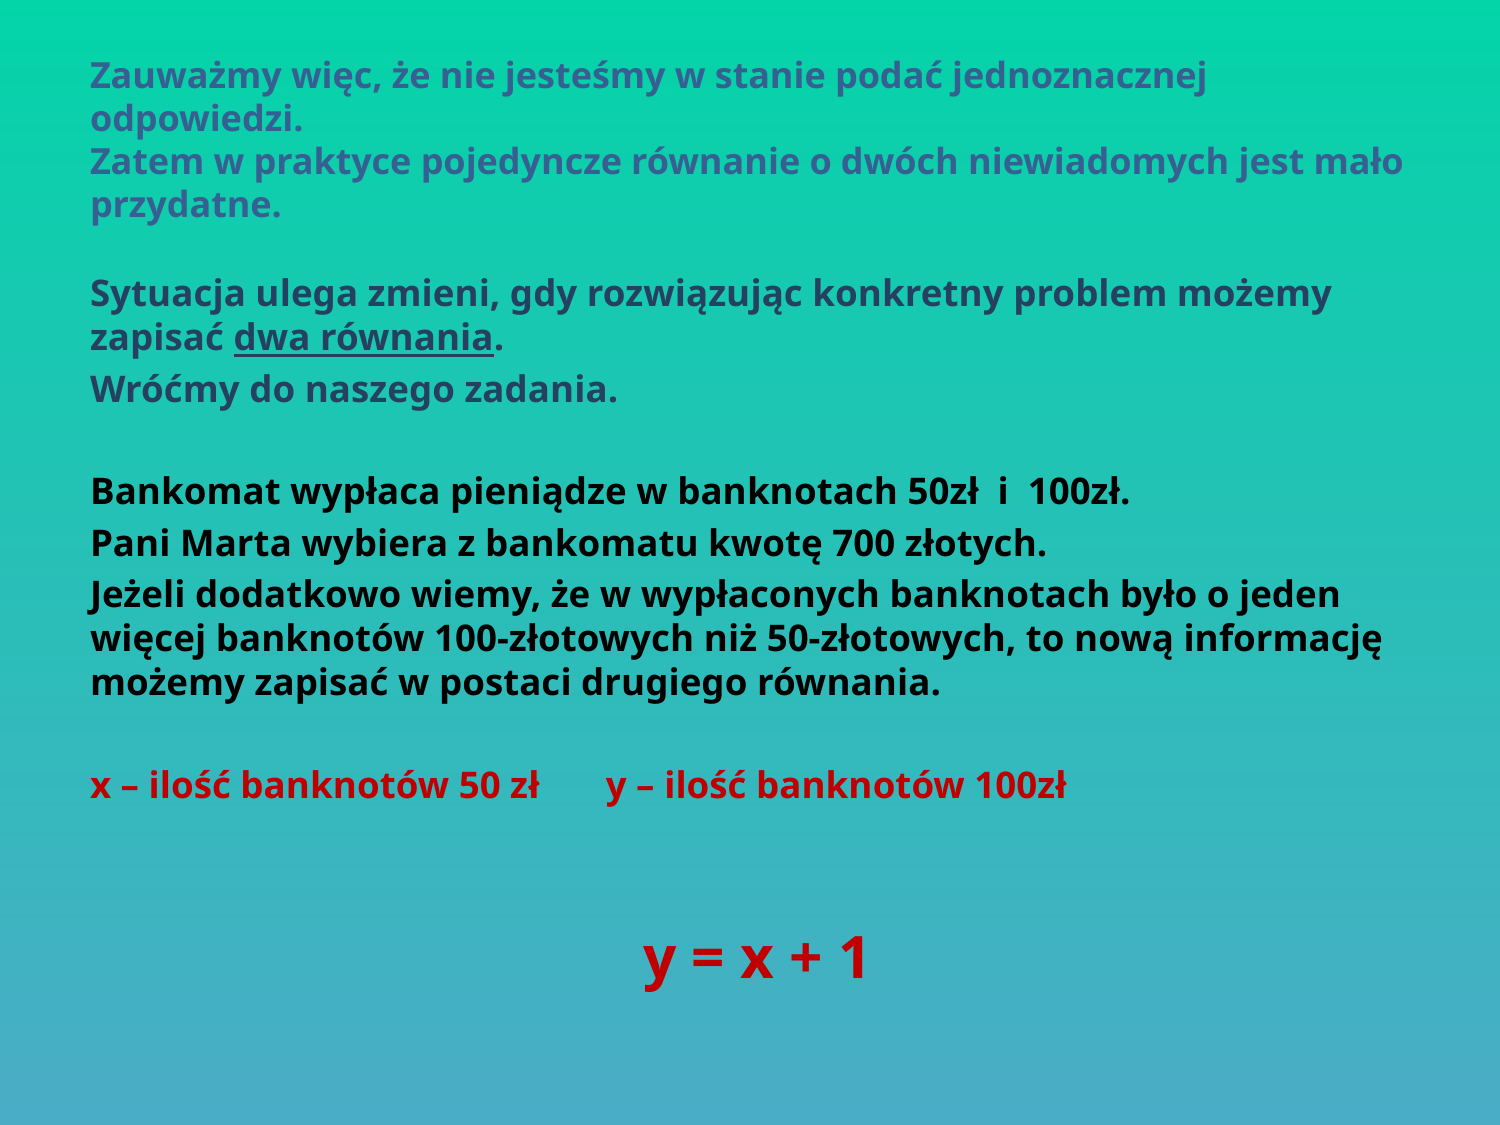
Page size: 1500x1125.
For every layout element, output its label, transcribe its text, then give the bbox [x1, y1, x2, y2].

title Zauważmy więc, że nie jesteśmy w stanie podać jednoznacznej odpowiedzi. Zatem w praktyce pojedyncze równanie o dwóch niewiadomych jest mało przydatne. [75, 45, 1425, 233]
list Sytuacja ulega zmieni, gdy rozwiązując konkretny problem możemy zapisać dwa równania. Wróćmy do naszego zadania. Bankomat wypłaca pieniądze w banknotach 50zł i 100zł. Pani Marta wybiera z bankomatu kwotę 700 złotych. Jeżeli dodatkowo wiemy, że w wypłaconych banknotach było o jeden więcej banknotów 100-złotowych niż 50-złotowych, to nową informację możemy zapisać w postaci drugiego równania. x – ilość banknotów 50 zł y – ilość banknotów 100zł y = x + 1 [75, 262, 1425, 1005]
